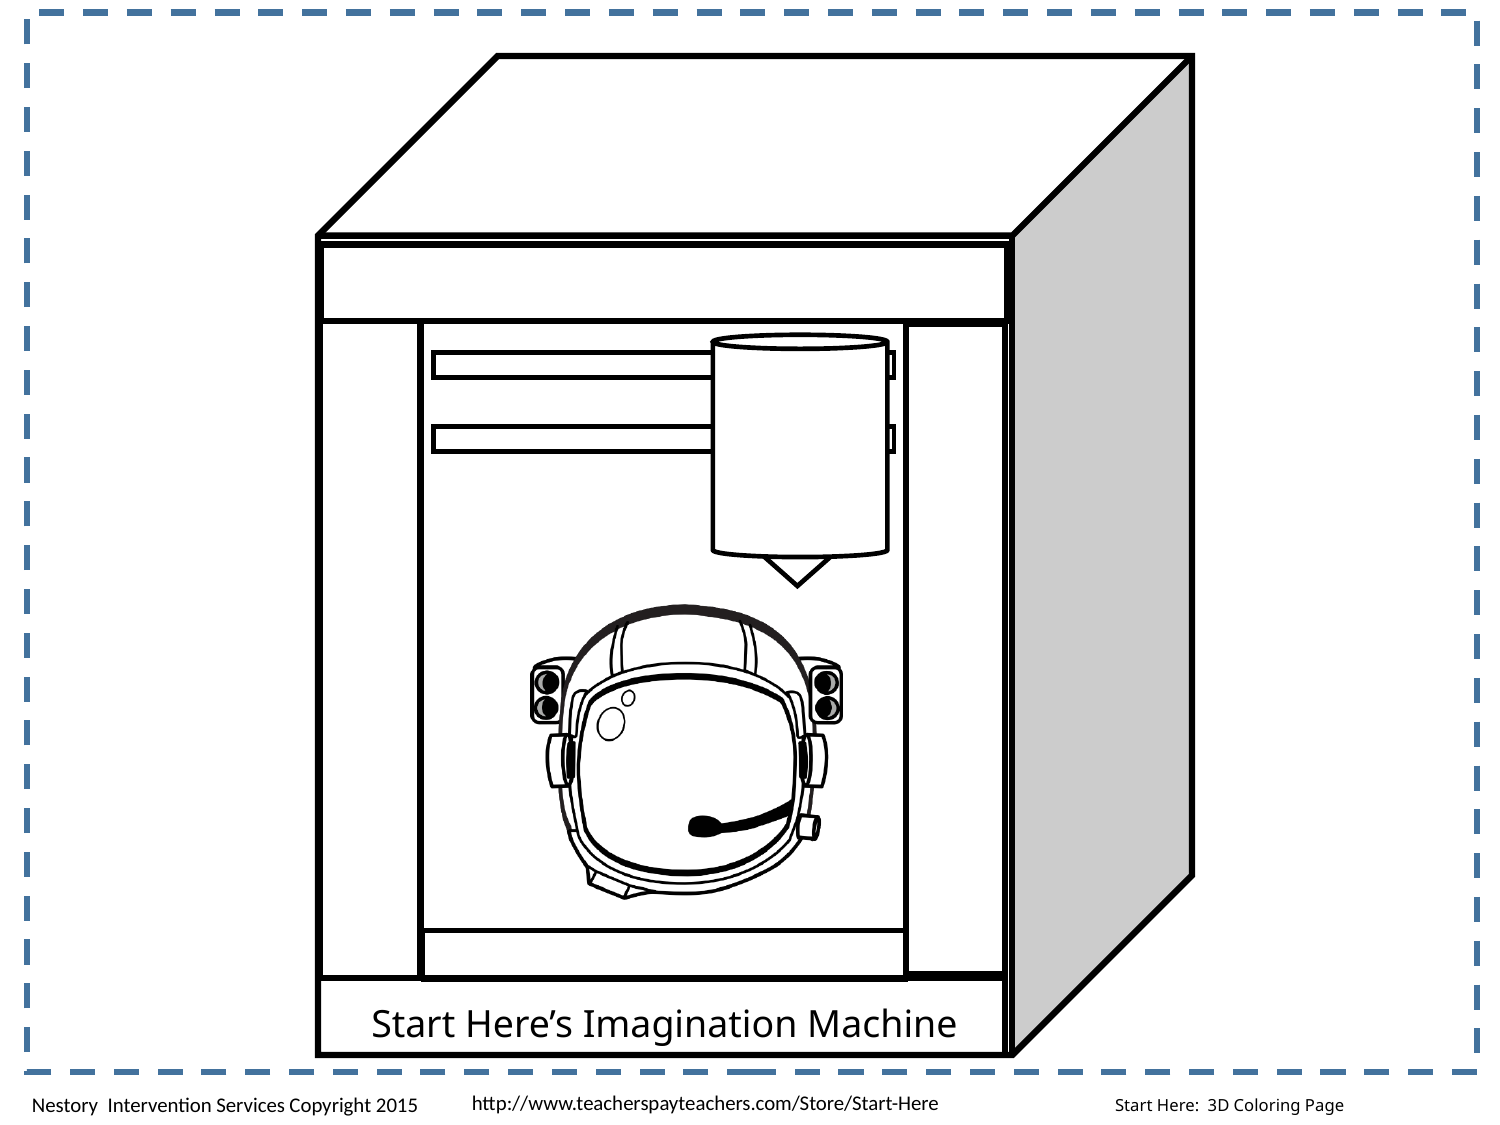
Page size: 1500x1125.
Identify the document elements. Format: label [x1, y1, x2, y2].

picture [530, 604, 843, 900]
text_box [889, 425, 895, 453]
text_box [905, 323, 1006, 975]
text_box [711, 333, 889, 559]
text_box [889, 351, 895, 379]
text_box [316, 54, 1194, 1057]
text_box [432, 351, 711, 379]
text_box [13, 1067, 1500, 1125]
text_box [319, 243, 1008, 322]
text_box [26, 11, 1478, 1067]
text_box [422, 930, 907, 980]
text_box [319, 320, 422, 979]
text_box [317, 977, 1006, 1056]
text_box [764, 558, 831, 588]
text_box [432, 425, 711, 453]
